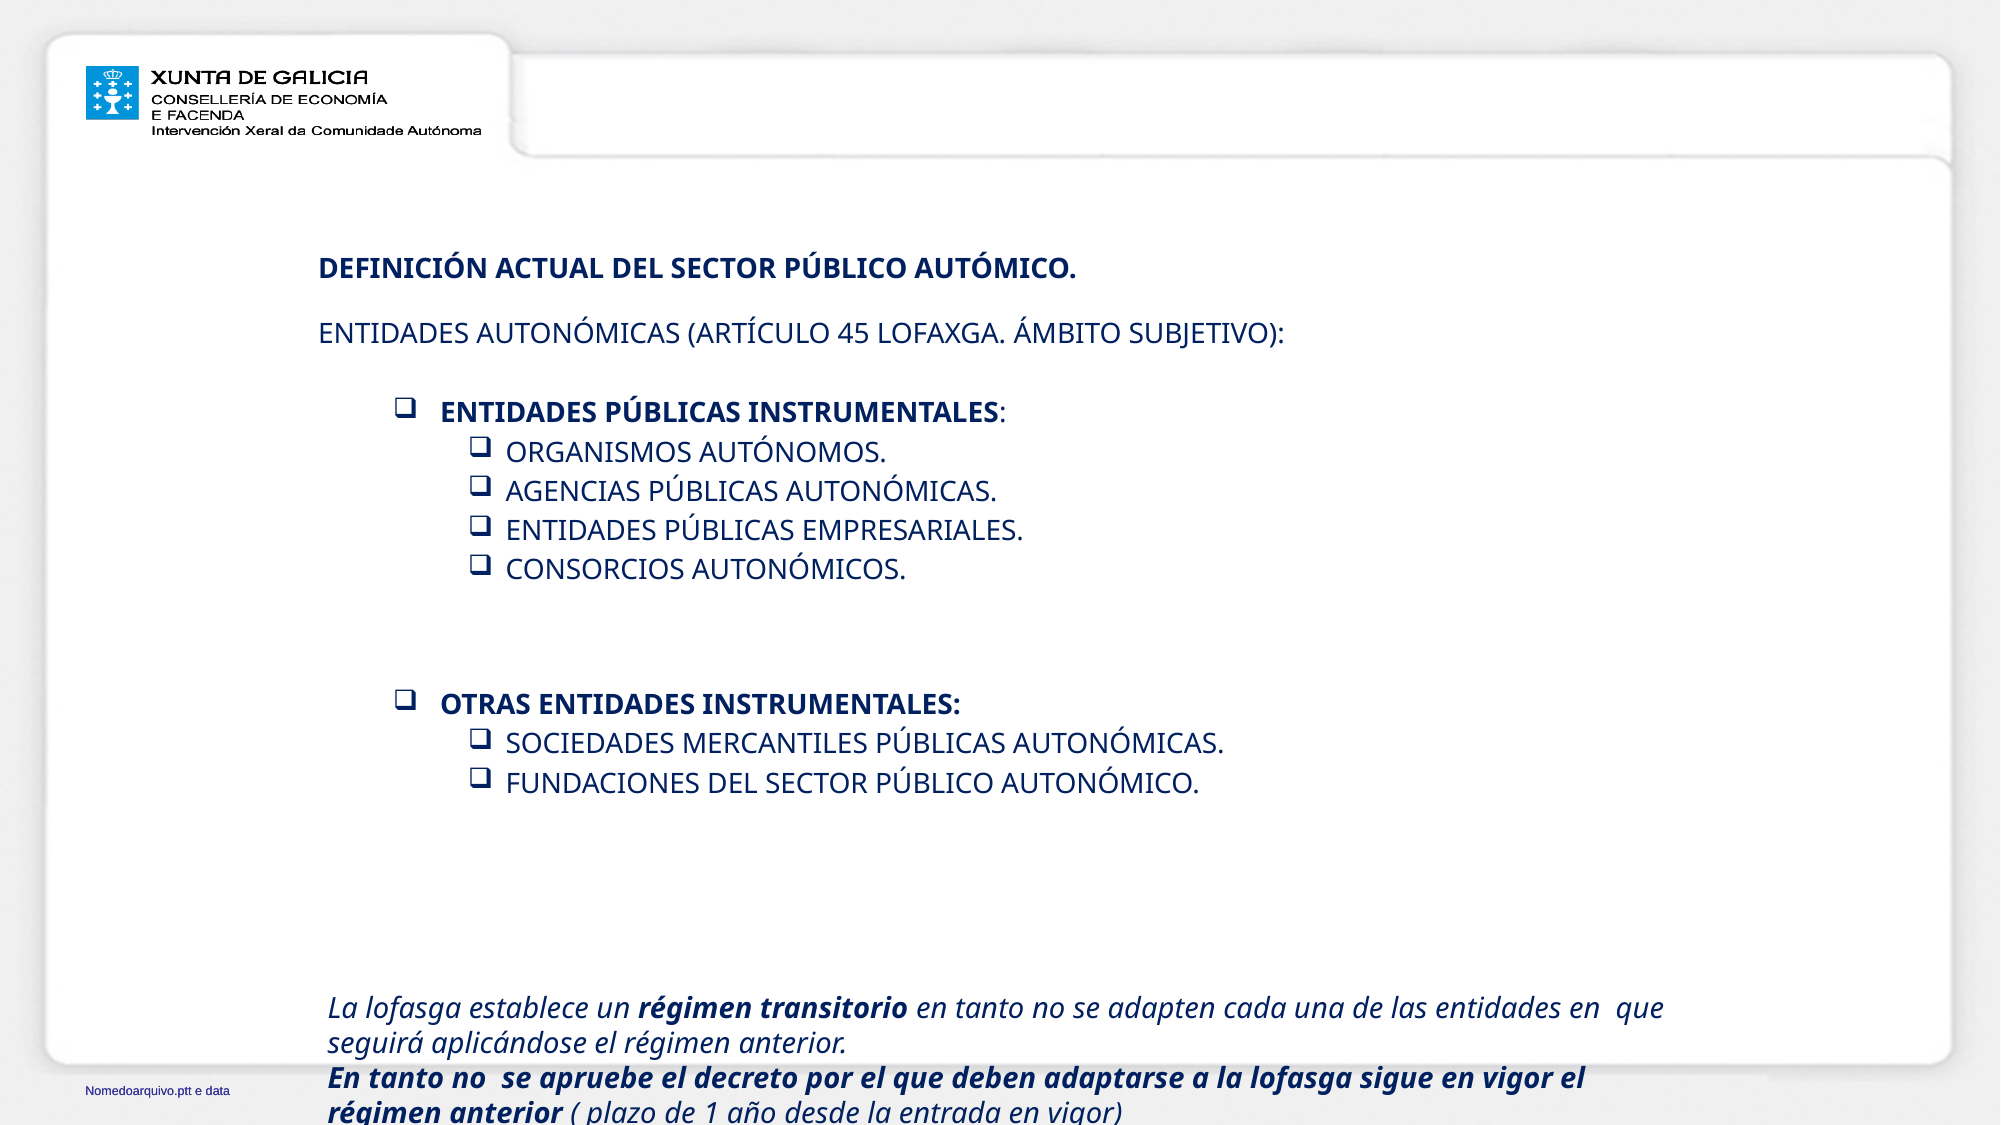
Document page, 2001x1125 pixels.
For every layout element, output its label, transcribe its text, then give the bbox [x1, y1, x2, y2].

list DEFINICIÓN ACTUAL DEL SECTOR PÚBLICO AUTÓMICO. ENTIDADES AUTONÓMICAS (ARTÍCULO 45 LOFAXGA. ÁMBITO SUBJETIVO): ENTIDADES PÚBLICAS INSTRUMENTALES: ORGANISMOS AUTÓNOMOS. AGENCIAS PÚBLICAS AUTONÓMICAS. ENTIDADES PÚBLICAS EMPRESARIALES. CONSORCIOS AUTONÓMICOS. OTRAS ENTIDADES INSTRUMENTALES: SOCIEDADES MERCANTILES PÚBLICAS AUTONÓMICAS. FUNDACIONES DEL SECTOR PÚBLICO AUTONÓMICO. La lofasga establece un régimen transitorio en tanto no se adapten cada una de las entidades en que seguirá aplicándose el régimen anterior. En tanto no se apruebe el decreto por el que deben adaptarse a la lofasga sigue en vigor el régimen anterior ( plazo de 1 año desde la entrada en vigor) El plazo remató el 31.12.2011, sin embargo no todas las entidades tienen adaptados sus estatutos [303, 184, 1697, 1106]
picture [0, 0, 2001, 1125]
